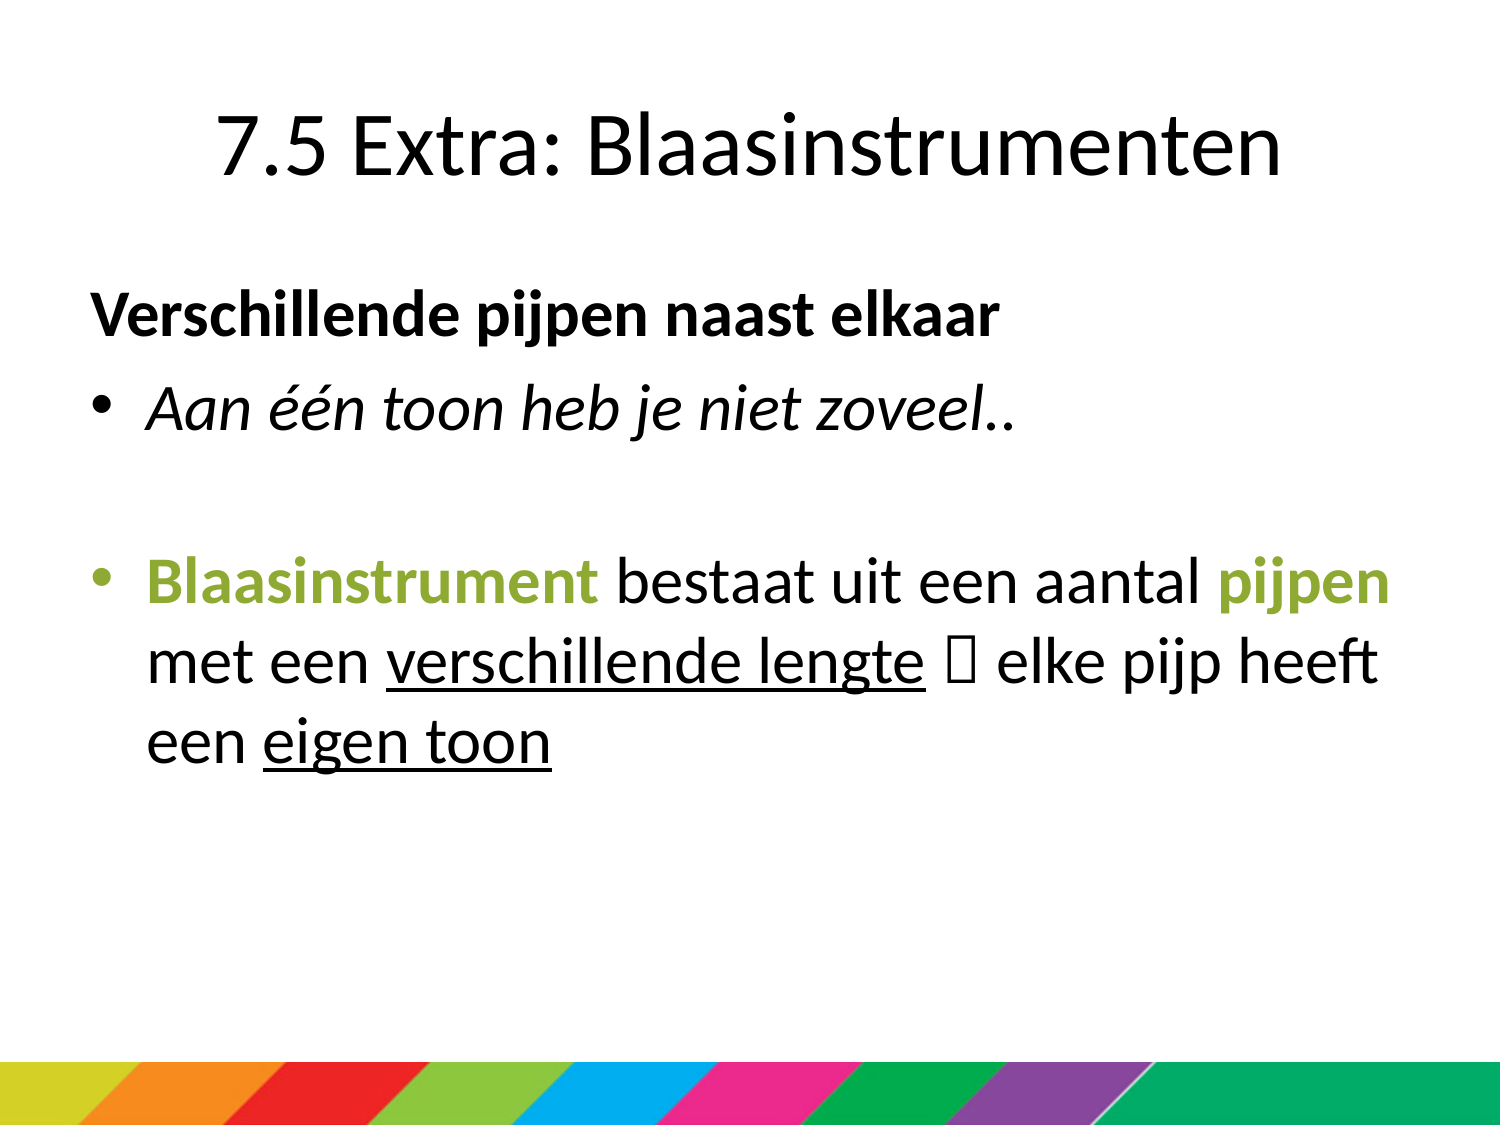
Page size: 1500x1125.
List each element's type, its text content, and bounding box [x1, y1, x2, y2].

list Verschillende pijpen naast elkaar Aan één toon heb je niet zoveel.. Blaasinstrument bestaat uit een aantal pijpen met een verschillende lengte  elke pijp heeft een eigen toon [75, 262, 1425, 1005]
picture [656, 1062, 1500, 1125]
picture [0, 1062, 574, 1125]
title 7.5 Extra: Blaasinstrumenten [75, 45, 1425, 233]
